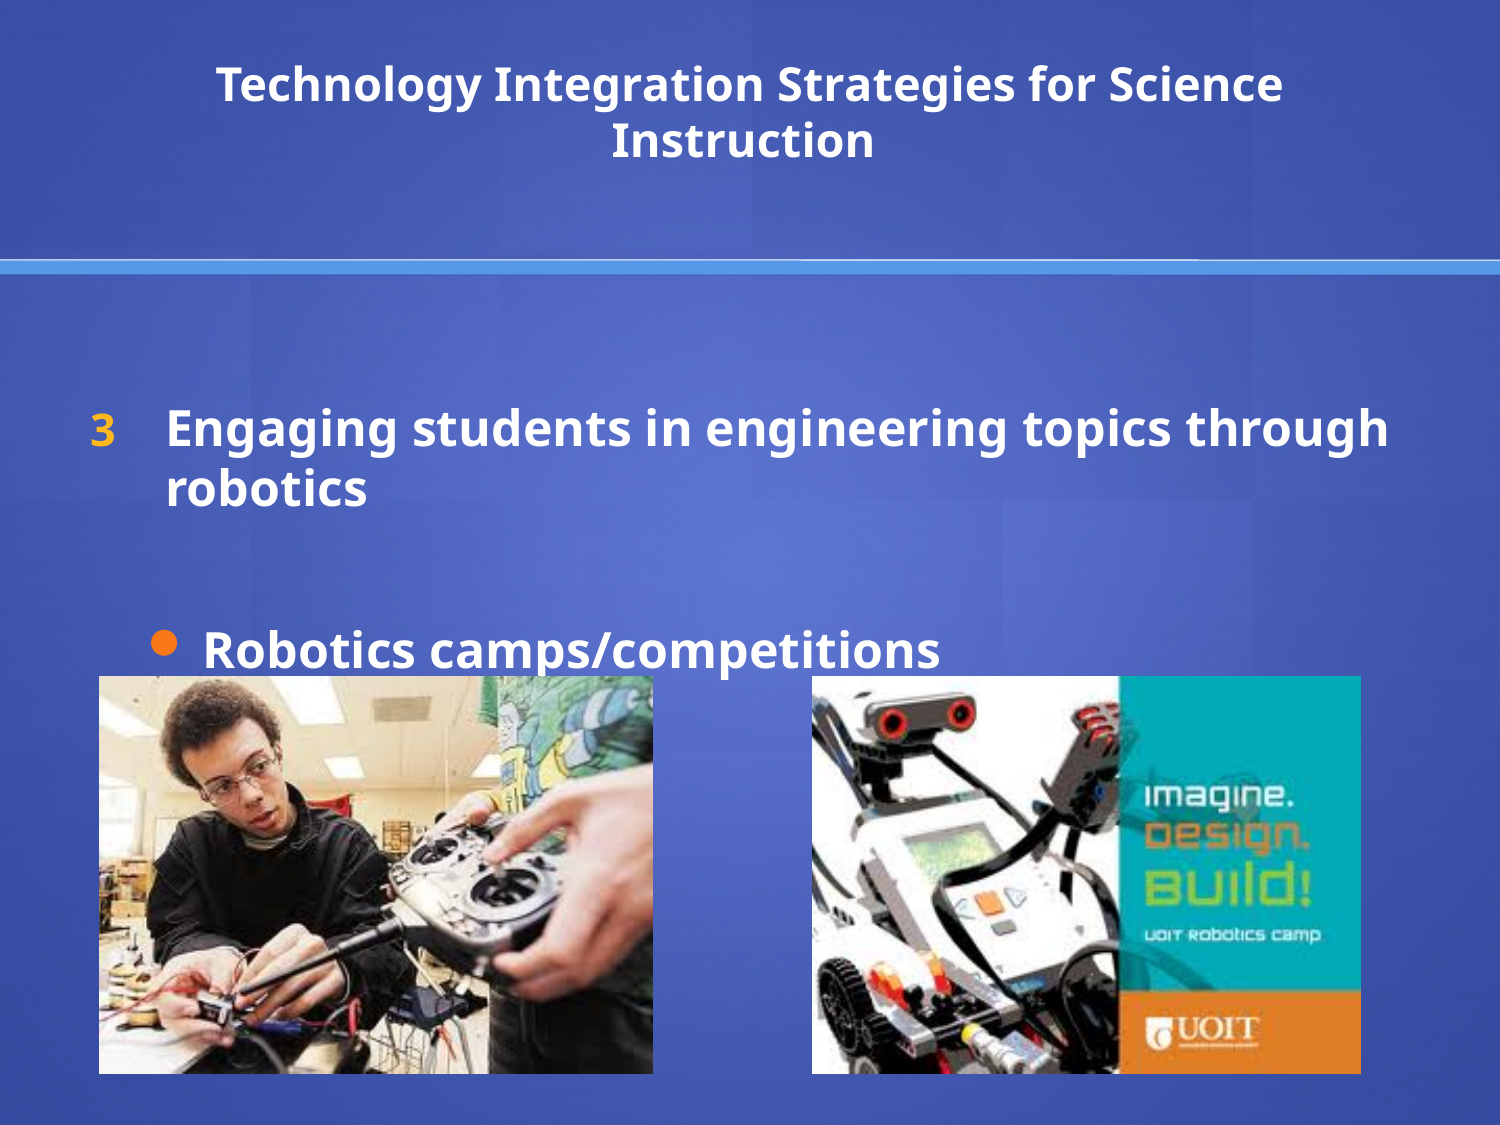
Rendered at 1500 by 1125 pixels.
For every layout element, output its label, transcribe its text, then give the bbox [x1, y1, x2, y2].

title Technology Integration Strategies for Science Instruction [75, 45, 1425, 233]
list Engaging students in engineering topics through robotics Robotics camps/competitions [75, 287, 1425, 875]
picture [811, 674, 1362, 1075]
picture [98, 674, 654, 1075]
